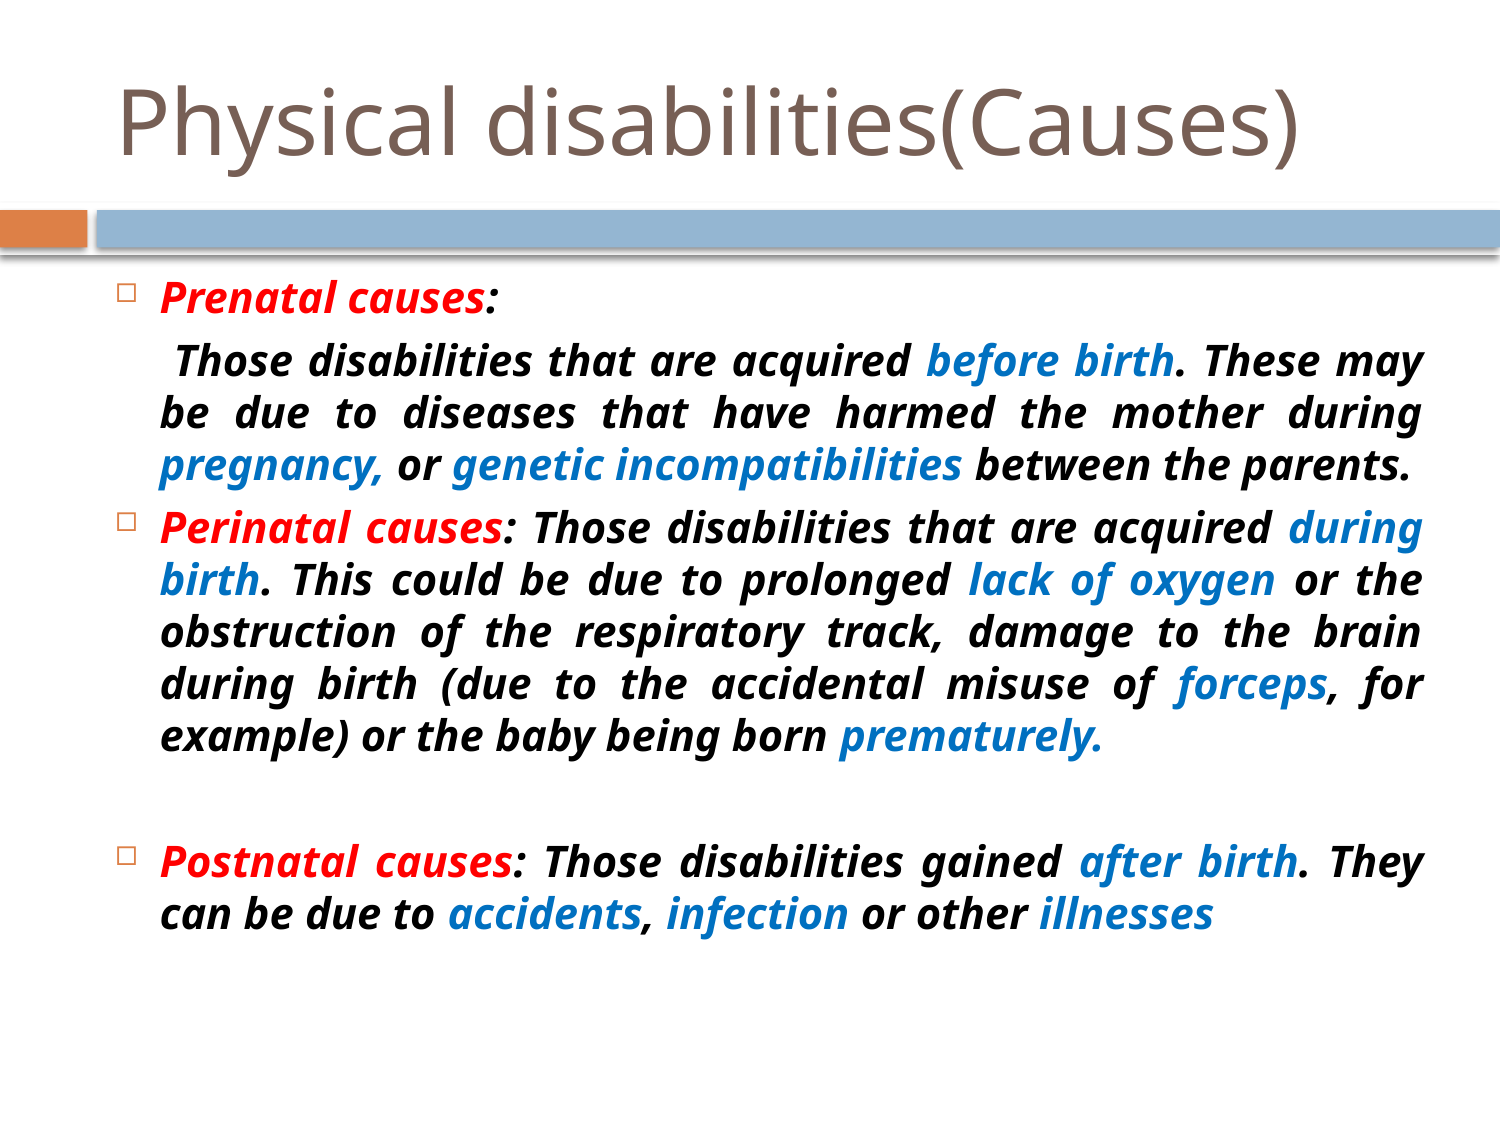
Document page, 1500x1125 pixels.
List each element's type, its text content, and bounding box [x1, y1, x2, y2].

title Physical disabilities(Causes) [100, 37, 1438, 200]
list Prenatal causes: Those disabilities that are acquired before birth. These may be due to diseases that have harmed the mother during pregnancy, or genetic incompatibilities between the parents. Perinatal causes: Those disabilities that are acquired during birth. This could be due to prolonged lack of oxygen or the obstruction of the respiratory track, damage to the brain during birth (due to the accidental misuse of forceps, for example) or the baby being born prematurely. Postnatal causes: Those disabilities gained after birth. They can be due to accidents, infection or other illnesses [100, 262, 1438, 1000]
